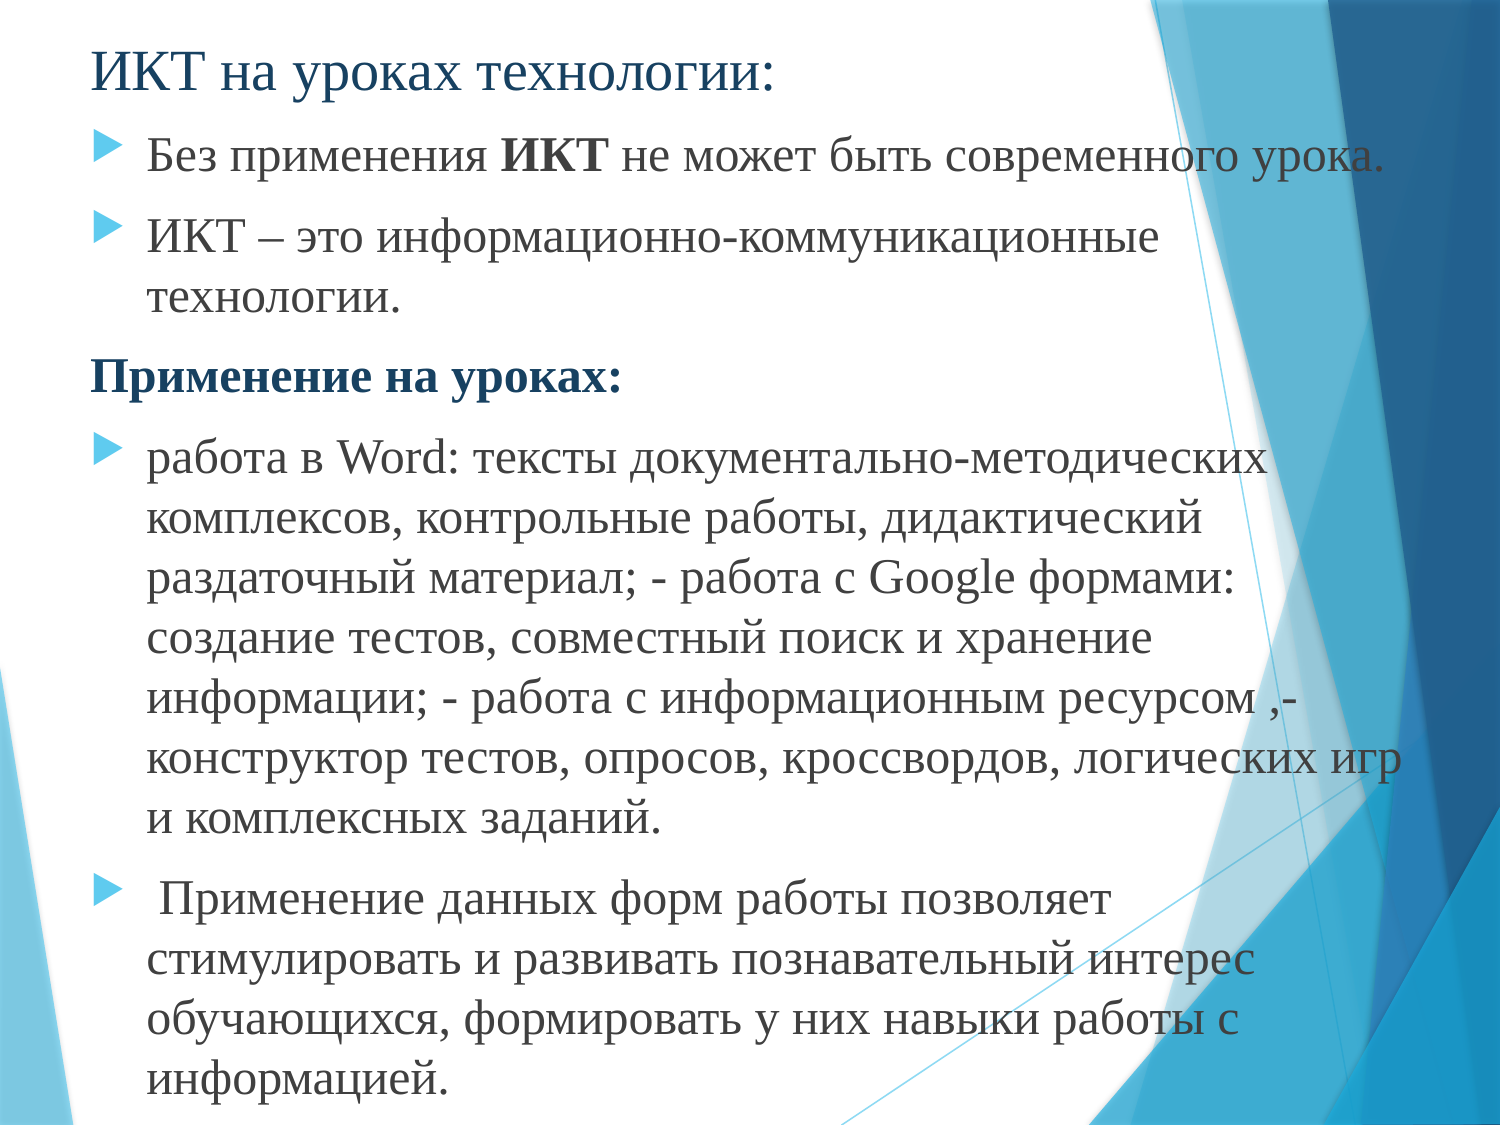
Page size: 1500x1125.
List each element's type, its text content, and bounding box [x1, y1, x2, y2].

list Без применения ИКТ не может быть современного урока. ИКТ – это информационно-коммуникационные технологии. Применение на уроках: работа в Word: тексты документально-методических комплексов, контрольные работы, дидактический раздаточный материал; - работа с Google формами: создание тестов, совместный поиск и хранение информации; - работа с информационным ресурсом ,- конструктор тестов, опросов, кроссвордов, логических игр и комплексных заданий. Применение данных форм работы позволяет стимулировать и развивать познавательный интерес обучающихся, формировать у них навыки работы с информацией. [75, 113, 1425, 1000]
title ИКТ на уроках технологии: [75, 24, 1425, 113]
